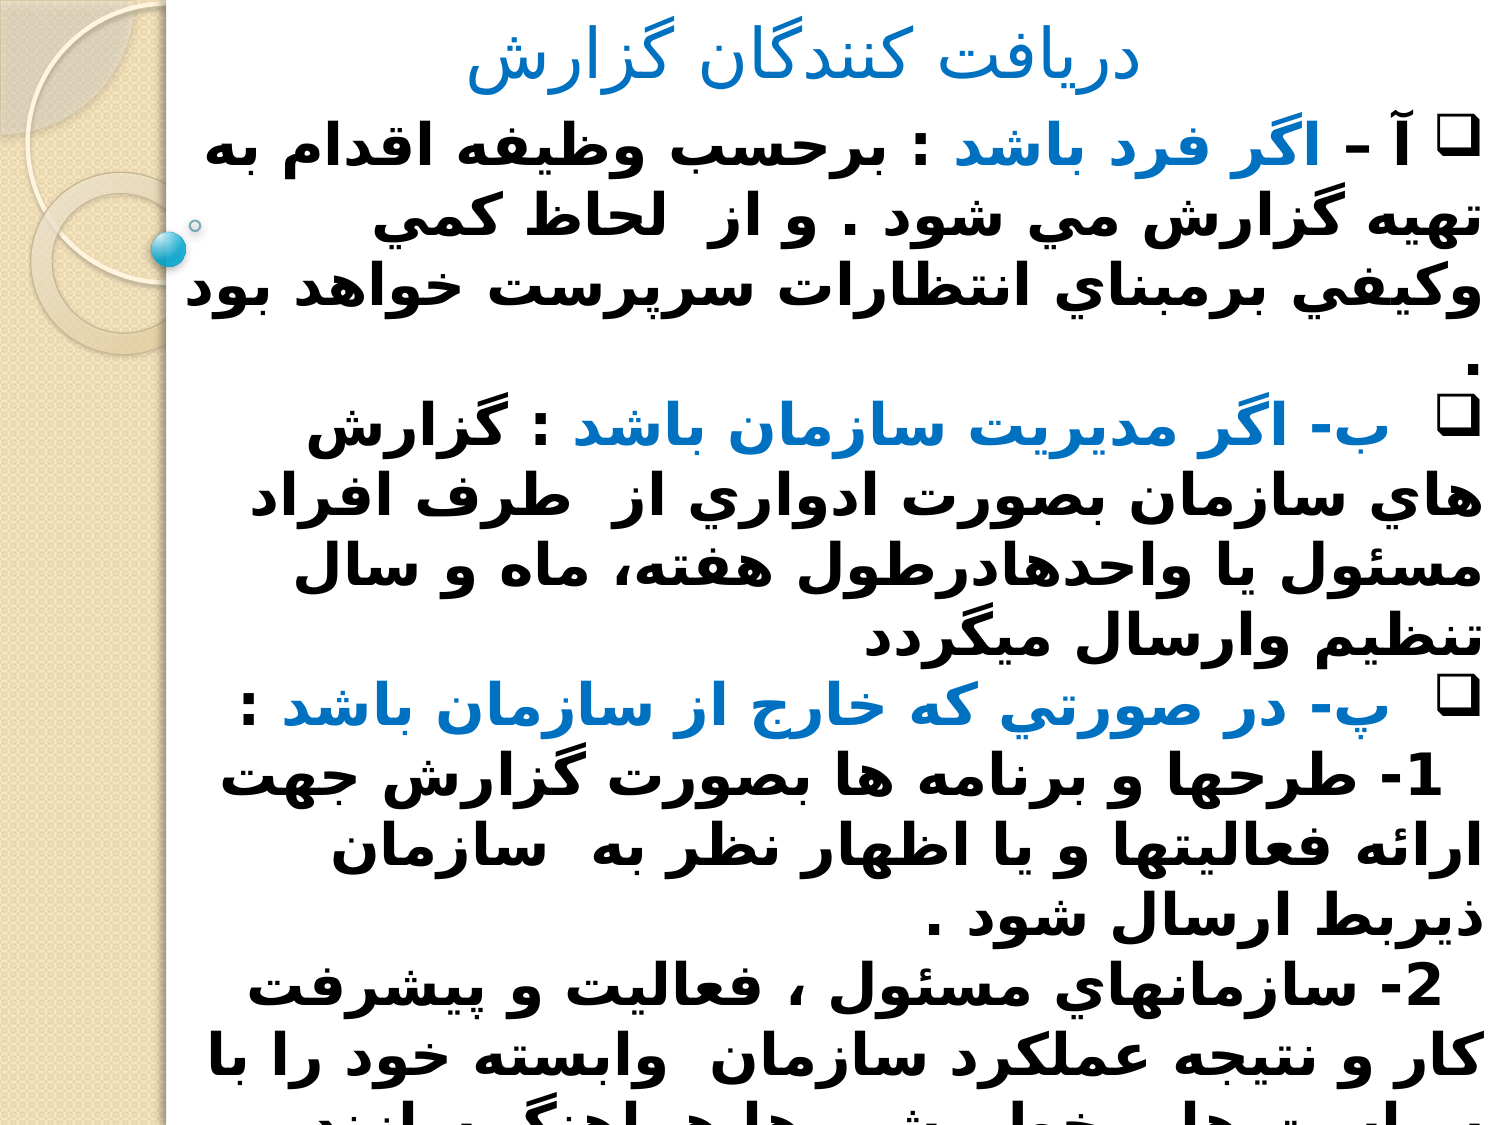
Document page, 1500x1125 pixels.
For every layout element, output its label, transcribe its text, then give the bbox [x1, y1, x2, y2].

title دريافت كنندگان گزارش [450, 0, 1225, 100]
text_box آ – اگر فرد باشد : برحسب وظيفه اقدام به تهيه گزارش مي شود . و از لحاظ كمي وكيفي برمبناي انتظارات سرپرست خواهد بود . ب- اگر مديريت سازمان باشد : گزارش هاي سازمان بصورت ادواري از طرف افراد مسئول يا واحدهادرطول هفته، ماه و سال تنظيم وارسال ميگردد پ- در صورتي كه خارج از سازمان باشد : 1- طرحها و برنامه ها بصورت گزارش جهت ارائه فعاليتها و يا اظهار نظر به سازمان ذيربط ارسال شود . 2- سازمانهاي مسئول ، فعاليت و پيشرفت كار و نتيجه عملكرد سازمان وابسته خود را با سياست ها و خط مشي ها هماهنگ سازند . [162, 99, 1500, 1125]
